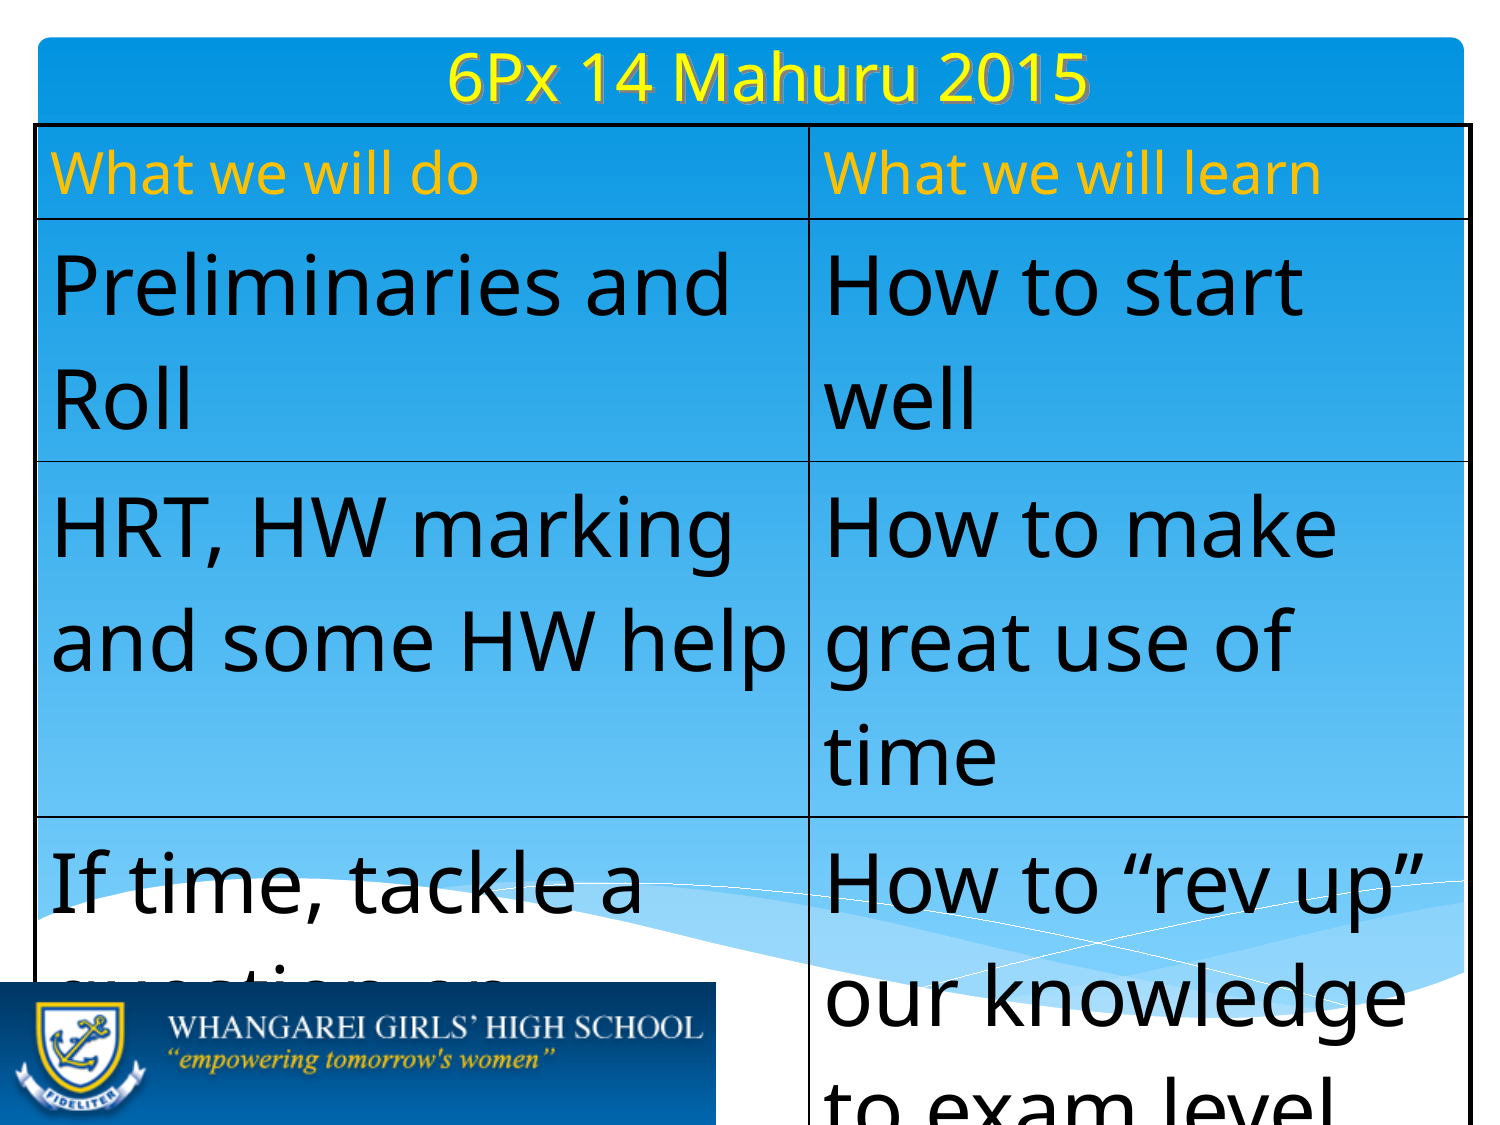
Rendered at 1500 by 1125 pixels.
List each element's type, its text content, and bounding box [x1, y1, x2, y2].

table_cell If time, tackle a question on resistors from 2013 [37, 818, 808, 1125]
table_header What we will do [37, 127, 808, 218]
table_cell HRT, HW marking and some HW help [37, 462, 808, 816]
table_header What we will learn [810, 127, 1468, 218]
table_cell How to “rev up” our knowledge to exam level [810, 818, 1468, 1125]
table_cell Preliminaries and Roll [37, 220, 808, 461]
text_box 6Px 14 Mahuru 2015 [162, 24, 1375, 123]
picture [0, 982, 716, 1125]
table_cell How to make great use of time [810, 462, 1468, 816]
table_cell How to start well [810, 220, 1468, 461]
